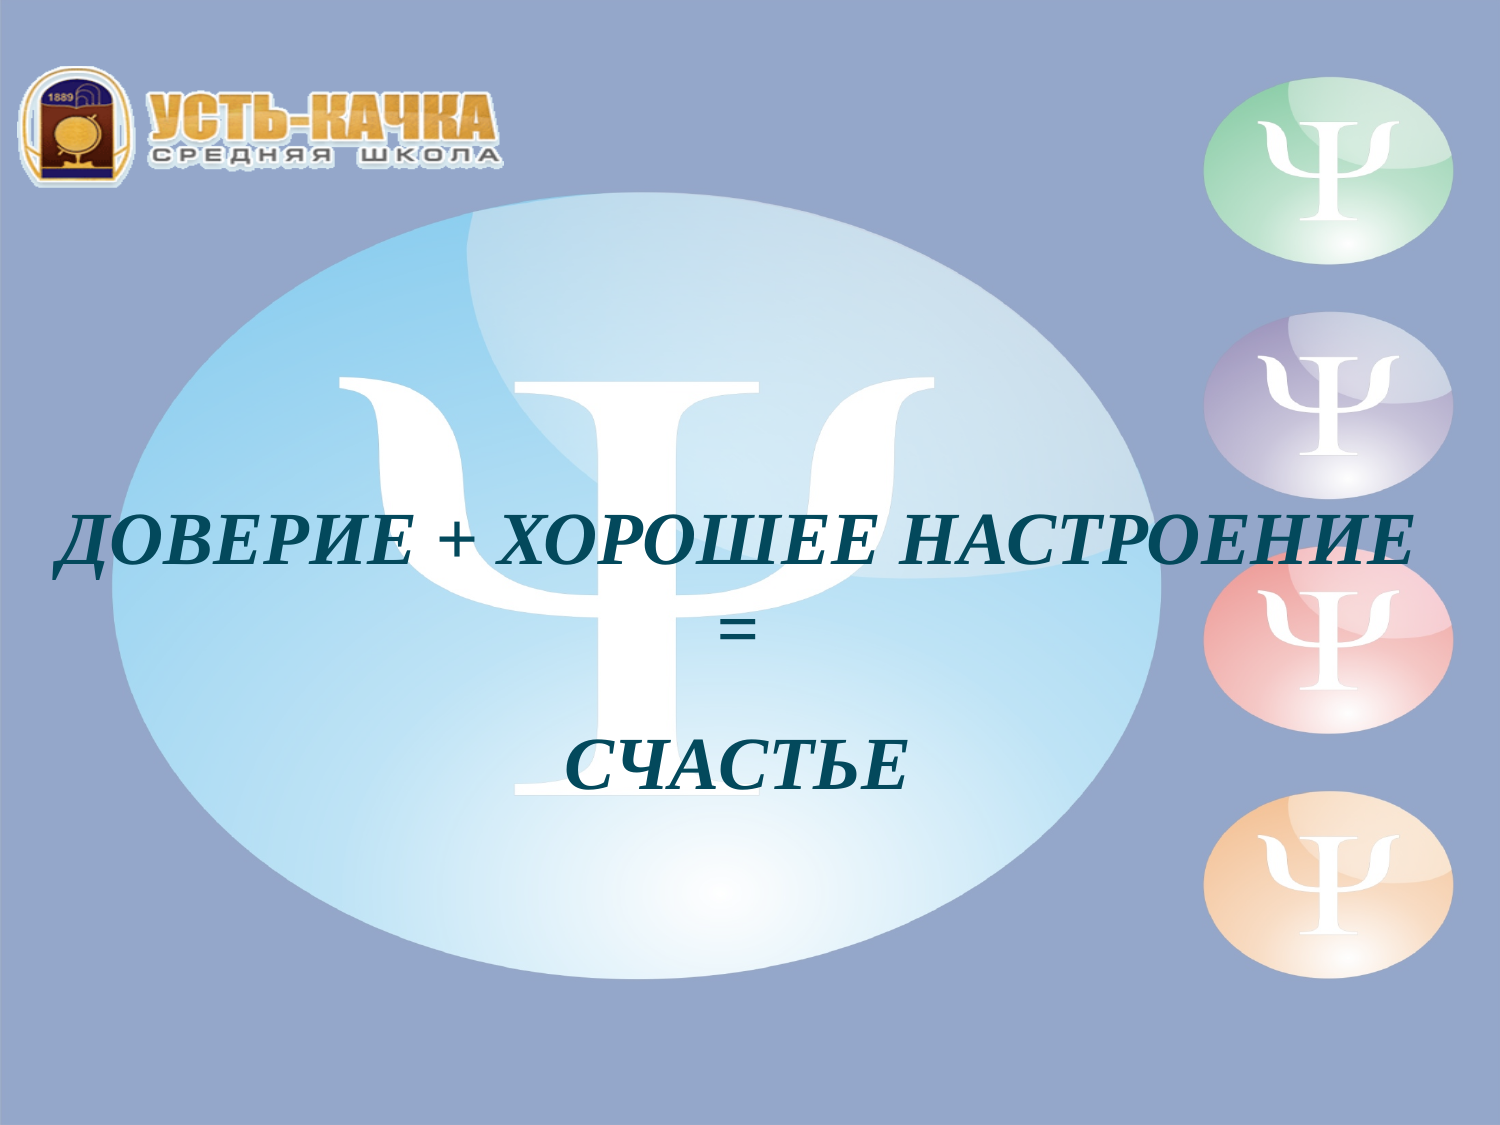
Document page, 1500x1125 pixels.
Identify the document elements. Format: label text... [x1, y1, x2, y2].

list ДОВЕРИЕ + ХОРОШЕЕ НАСТРОЕНИЕ = СЧАСТЬЕ [17, 262, 1459, 1006]
picture [17, 66, 505, 189]
